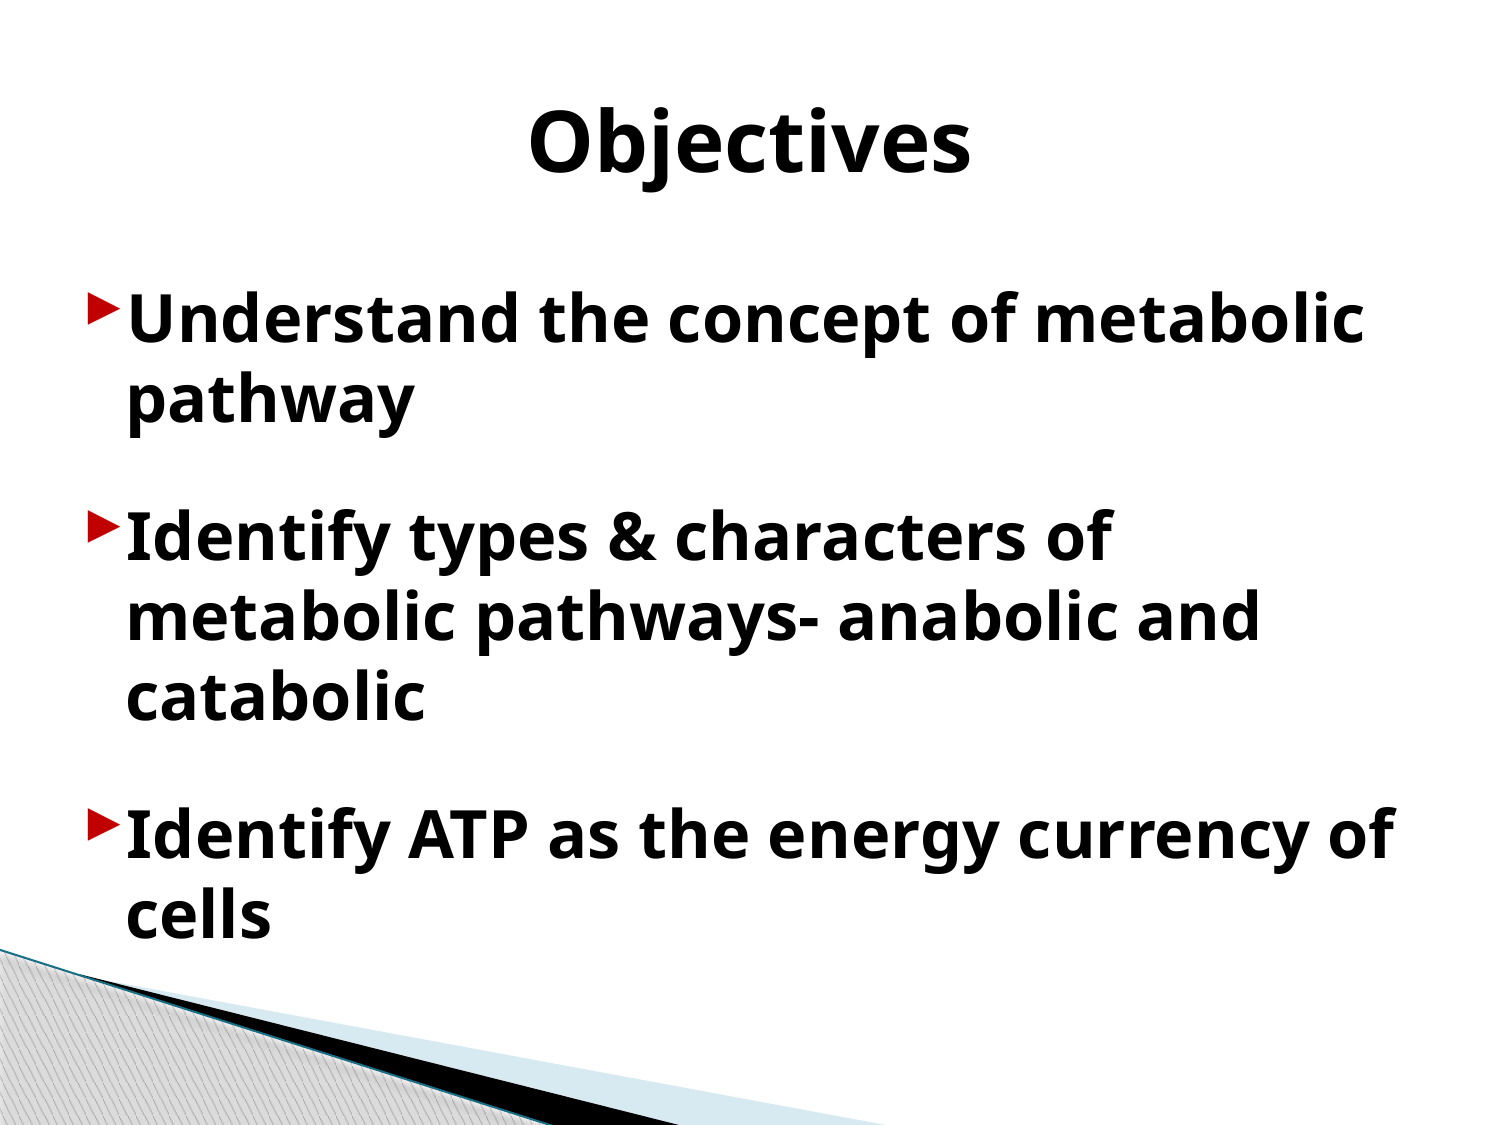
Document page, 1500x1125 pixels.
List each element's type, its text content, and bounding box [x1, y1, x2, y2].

list Understand the concept of metabolic pathway Identify types & characters of metabolic pathways- anabolic and catabolic Identify ATP as the energy currency of cells [49, 267, 1476, 938]
title Objectives [75, 45, 1425, 233]
